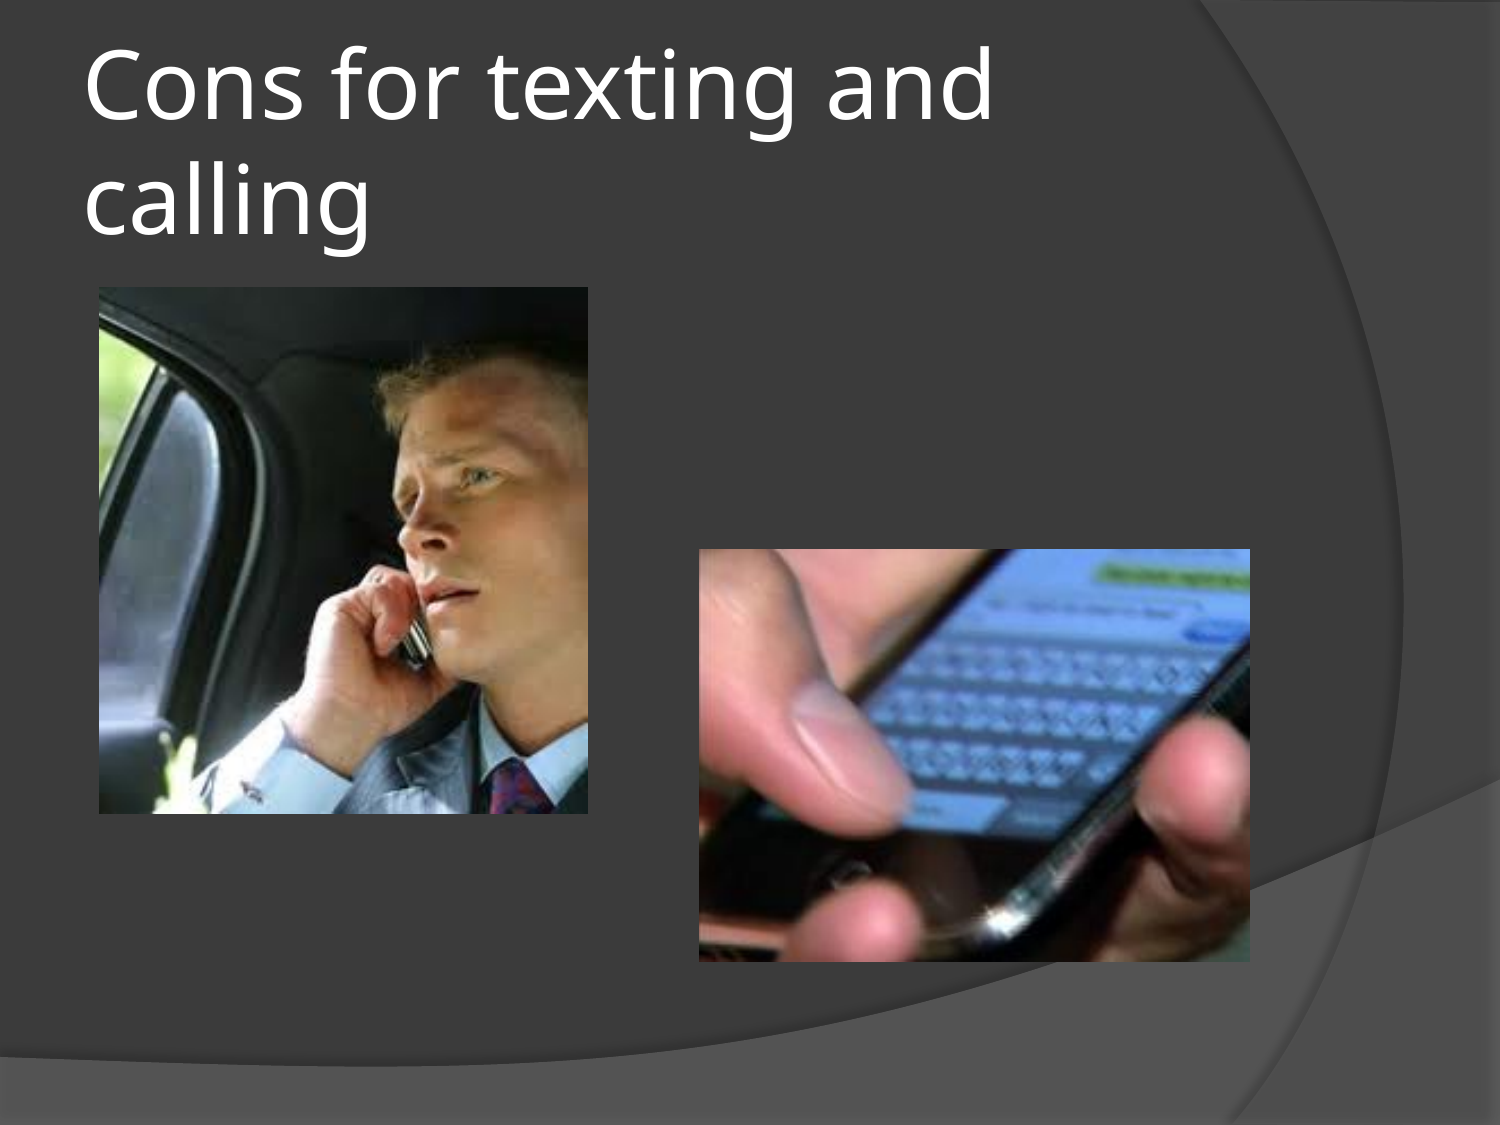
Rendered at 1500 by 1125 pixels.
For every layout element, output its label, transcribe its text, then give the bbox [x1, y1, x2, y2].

picture [99, 287, 588, 814]
picture [699, 549, 1251, 963]
title Cons for texting and calling [74, 44, 1301, 233]
